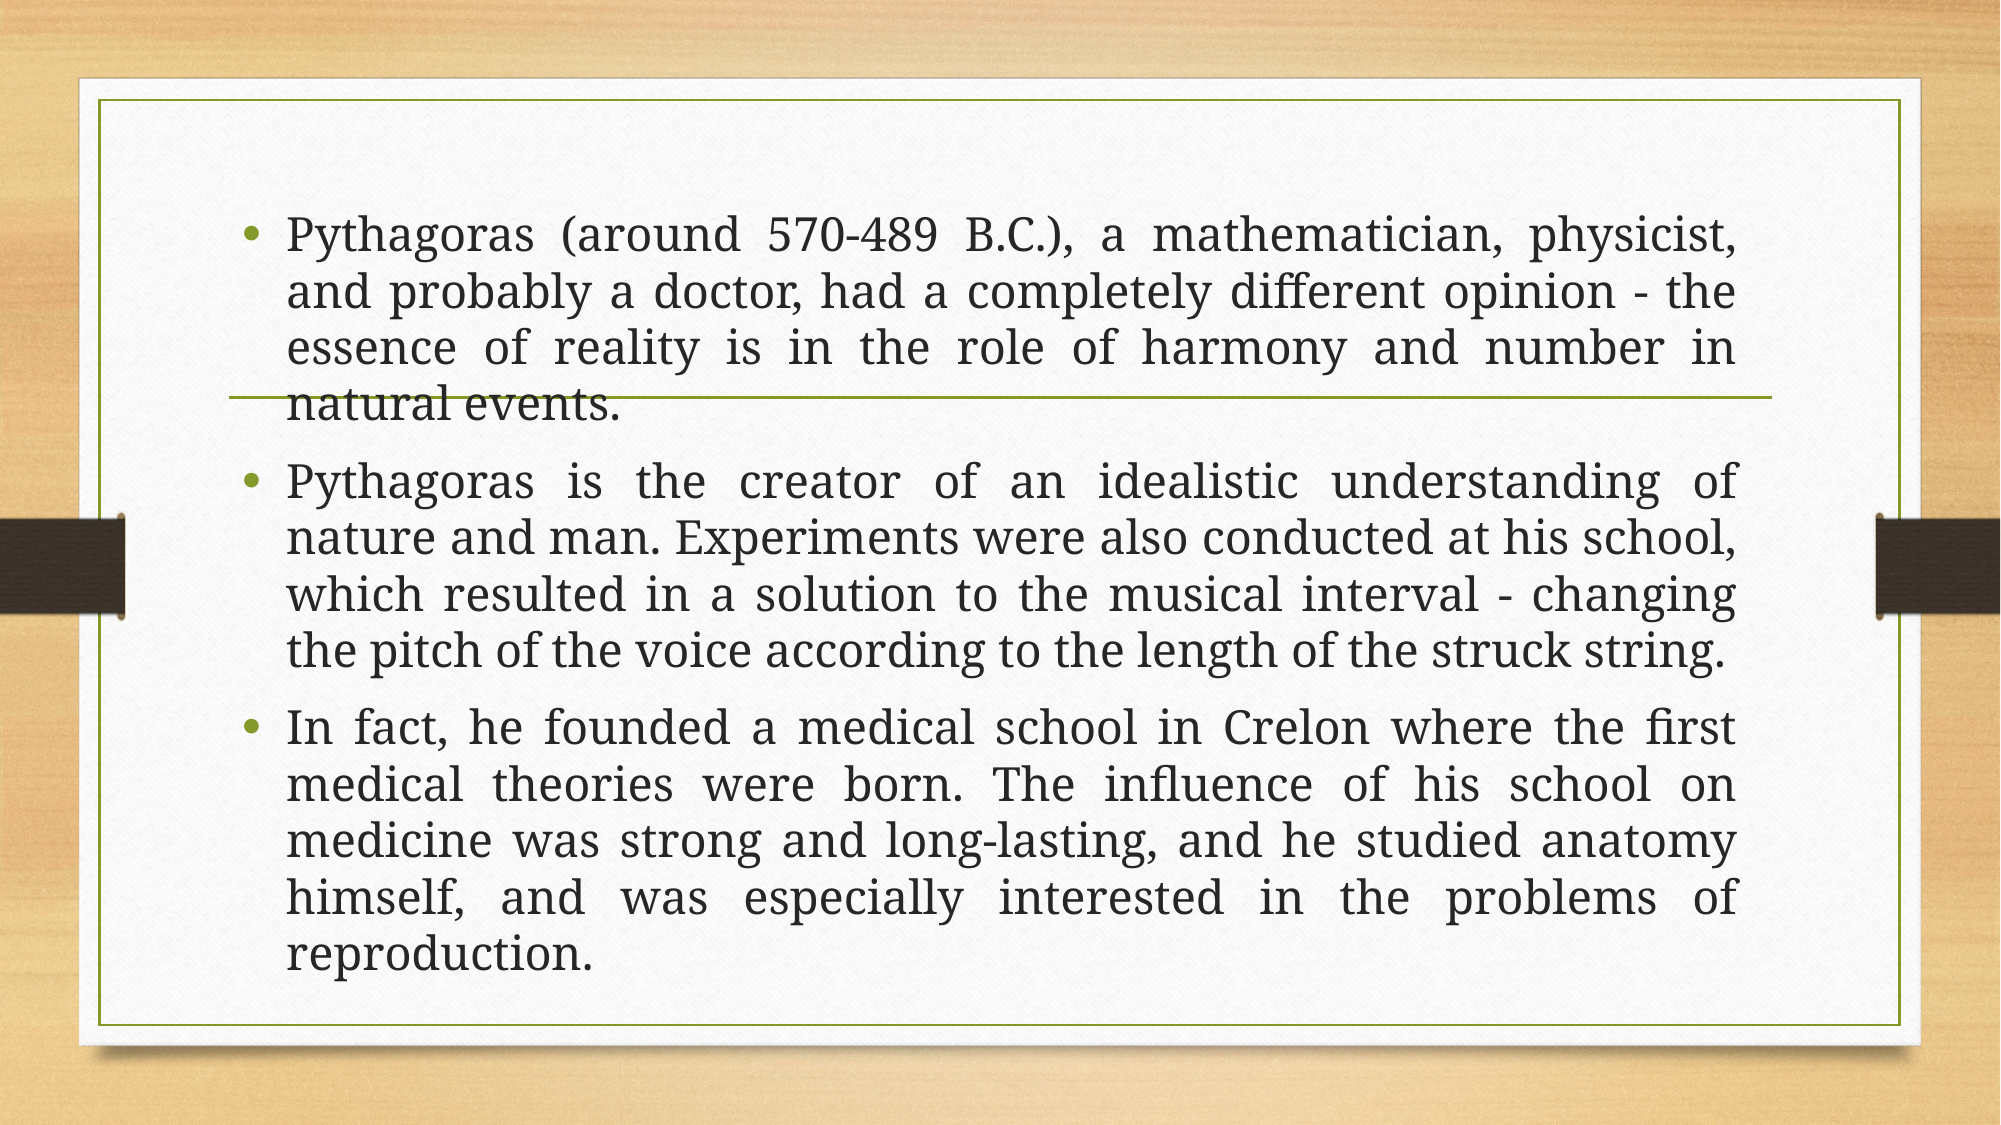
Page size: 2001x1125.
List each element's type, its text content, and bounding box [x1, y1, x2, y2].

picture [0, 0, 2001, 1125]
list Pythagoras (around 570-489 B.C.), a mathematician, physicist, and probably a doctor, had a completely different opinion - the essence of reality is in the role of harmony and number in natural events. Pythagoras is the creator of an idealistic understanding of nature and man. Experiments were also conducted at his school, which resulted in a solution to the musical interval - changing the pitch of the voice according to the length of the struck string. In fact, he founded a medical school in Crelon where the first medical theories were born. The influence of his school on medicine was strong and long-lasting, and he studied anatomy himself, and was especially interested in the problems of reproduction. [227, 197, 1753, 999]
